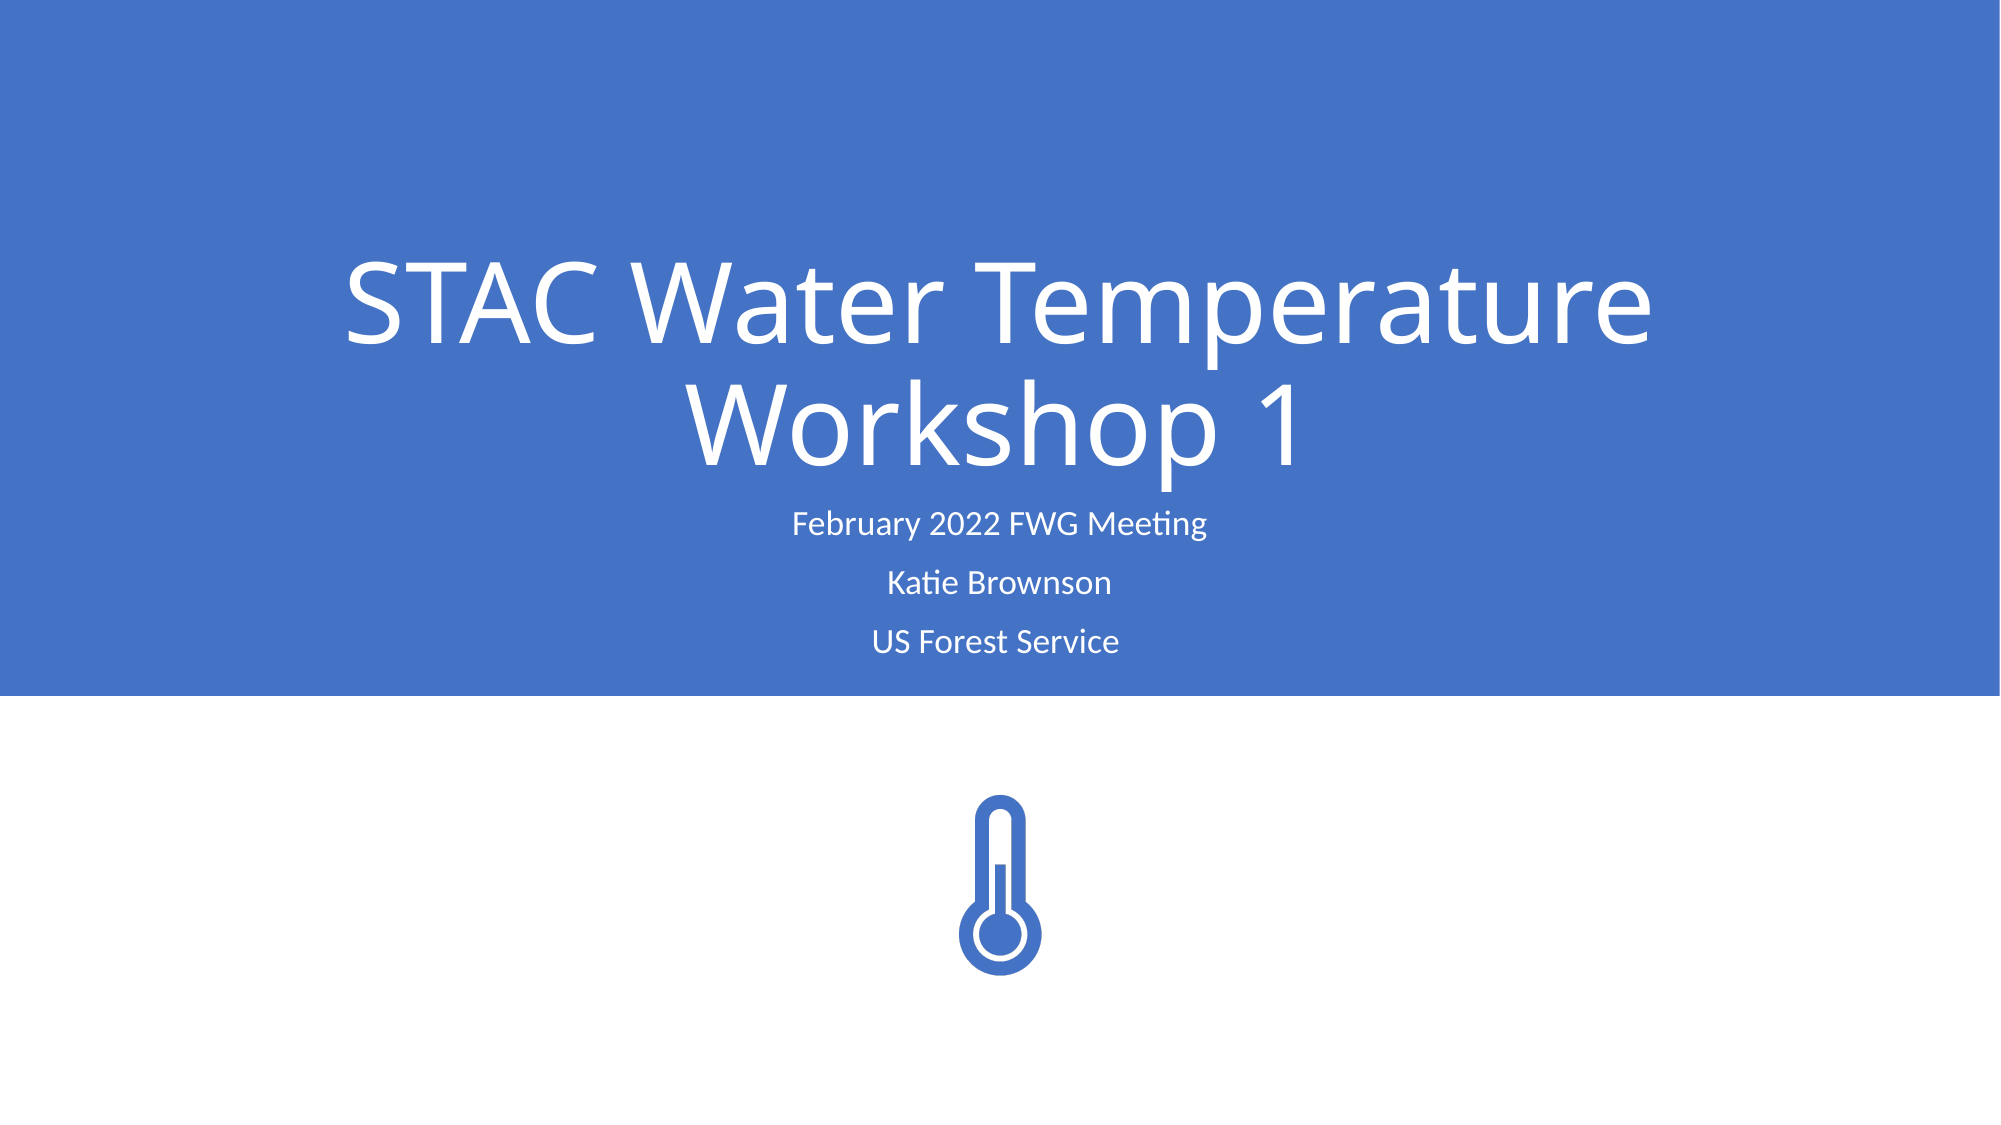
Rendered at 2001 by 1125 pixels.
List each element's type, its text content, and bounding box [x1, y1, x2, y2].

picture [903, 788, 1097, 982]
title STAC Water Temperature Workshop 1 [212, 116, 1788, 498]
text_box [0, 0, 2000, 697]
subtitle February 2022 FWG Meeting Katie Brownson US Forest Service [266, 497, 1733, 672]
